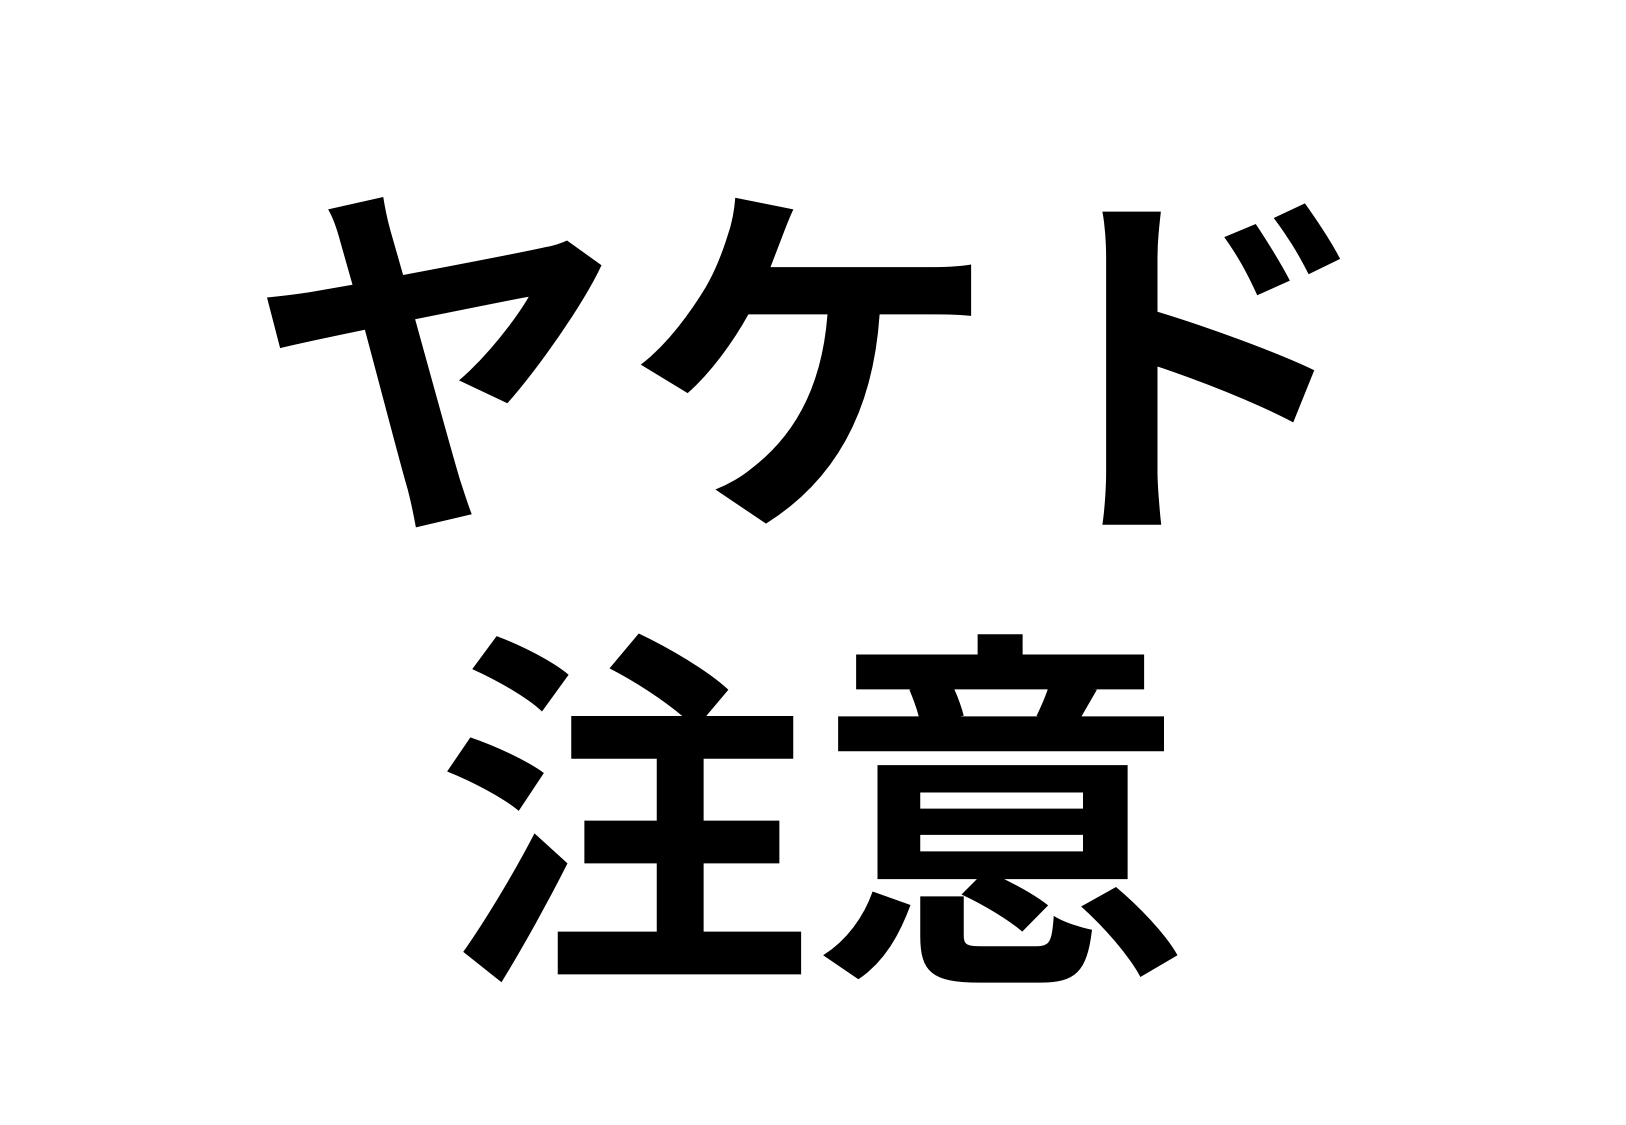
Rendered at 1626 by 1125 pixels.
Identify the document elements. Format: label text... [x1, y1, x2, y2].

text_box ヤケド 注意 [0, 121, 1625, 1036]
